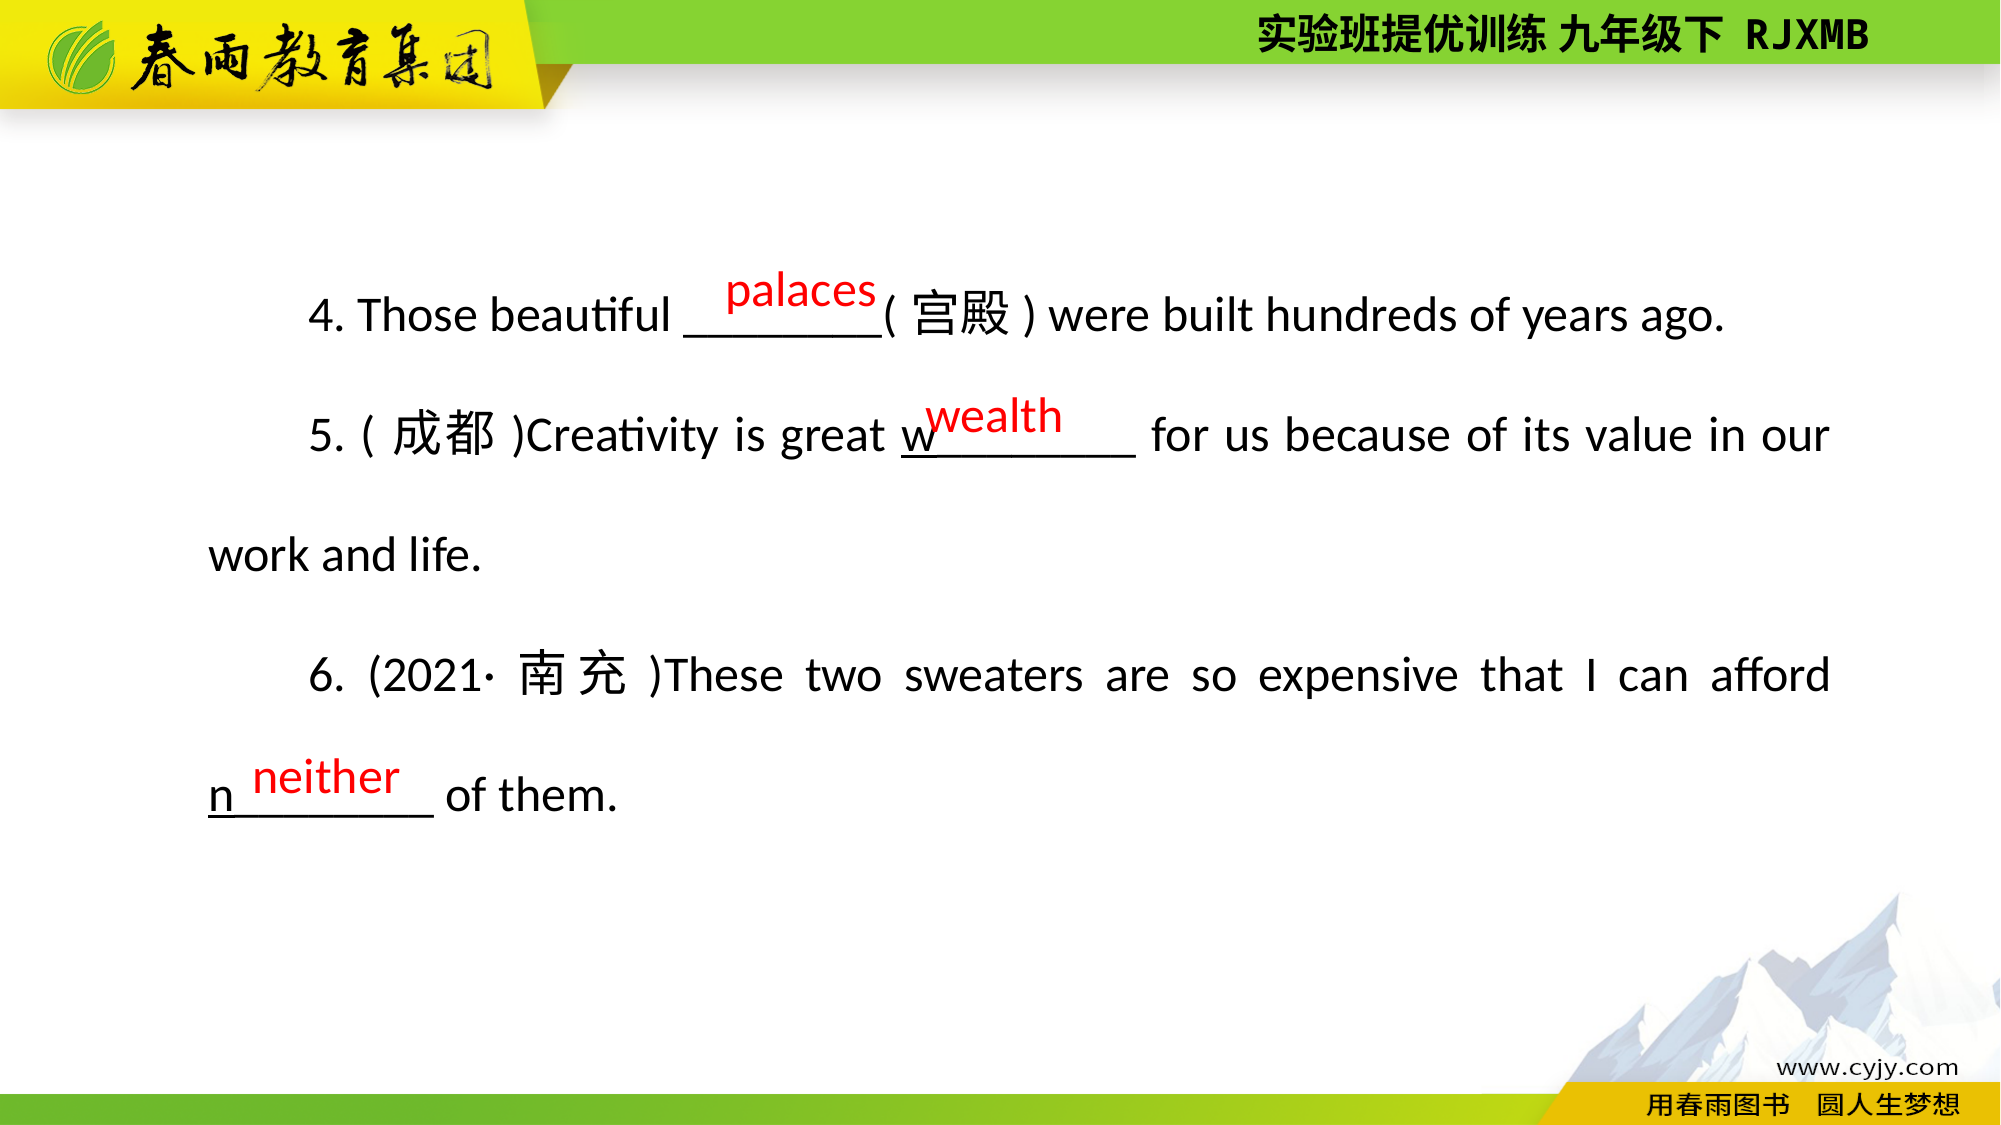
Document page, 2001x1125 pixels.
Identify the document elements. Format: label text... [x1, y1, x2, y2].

picture [0, 0, 2001, 1125]
text_box 4. Those beautiful ________(宫殿) were built hundreds of years ago. 5. (成都)Creativity is great w________ for us because of its value in our work and life. 6. (2021·南充)These two sweaters are so expensive that I can afford n________ of them. [193, 214, 1848, 829]
text_box wealth [910, 374, 1079, 450]
text_box palaces [710, 248, 892, 324]
text_box neither [237, 735, 416, 811]
